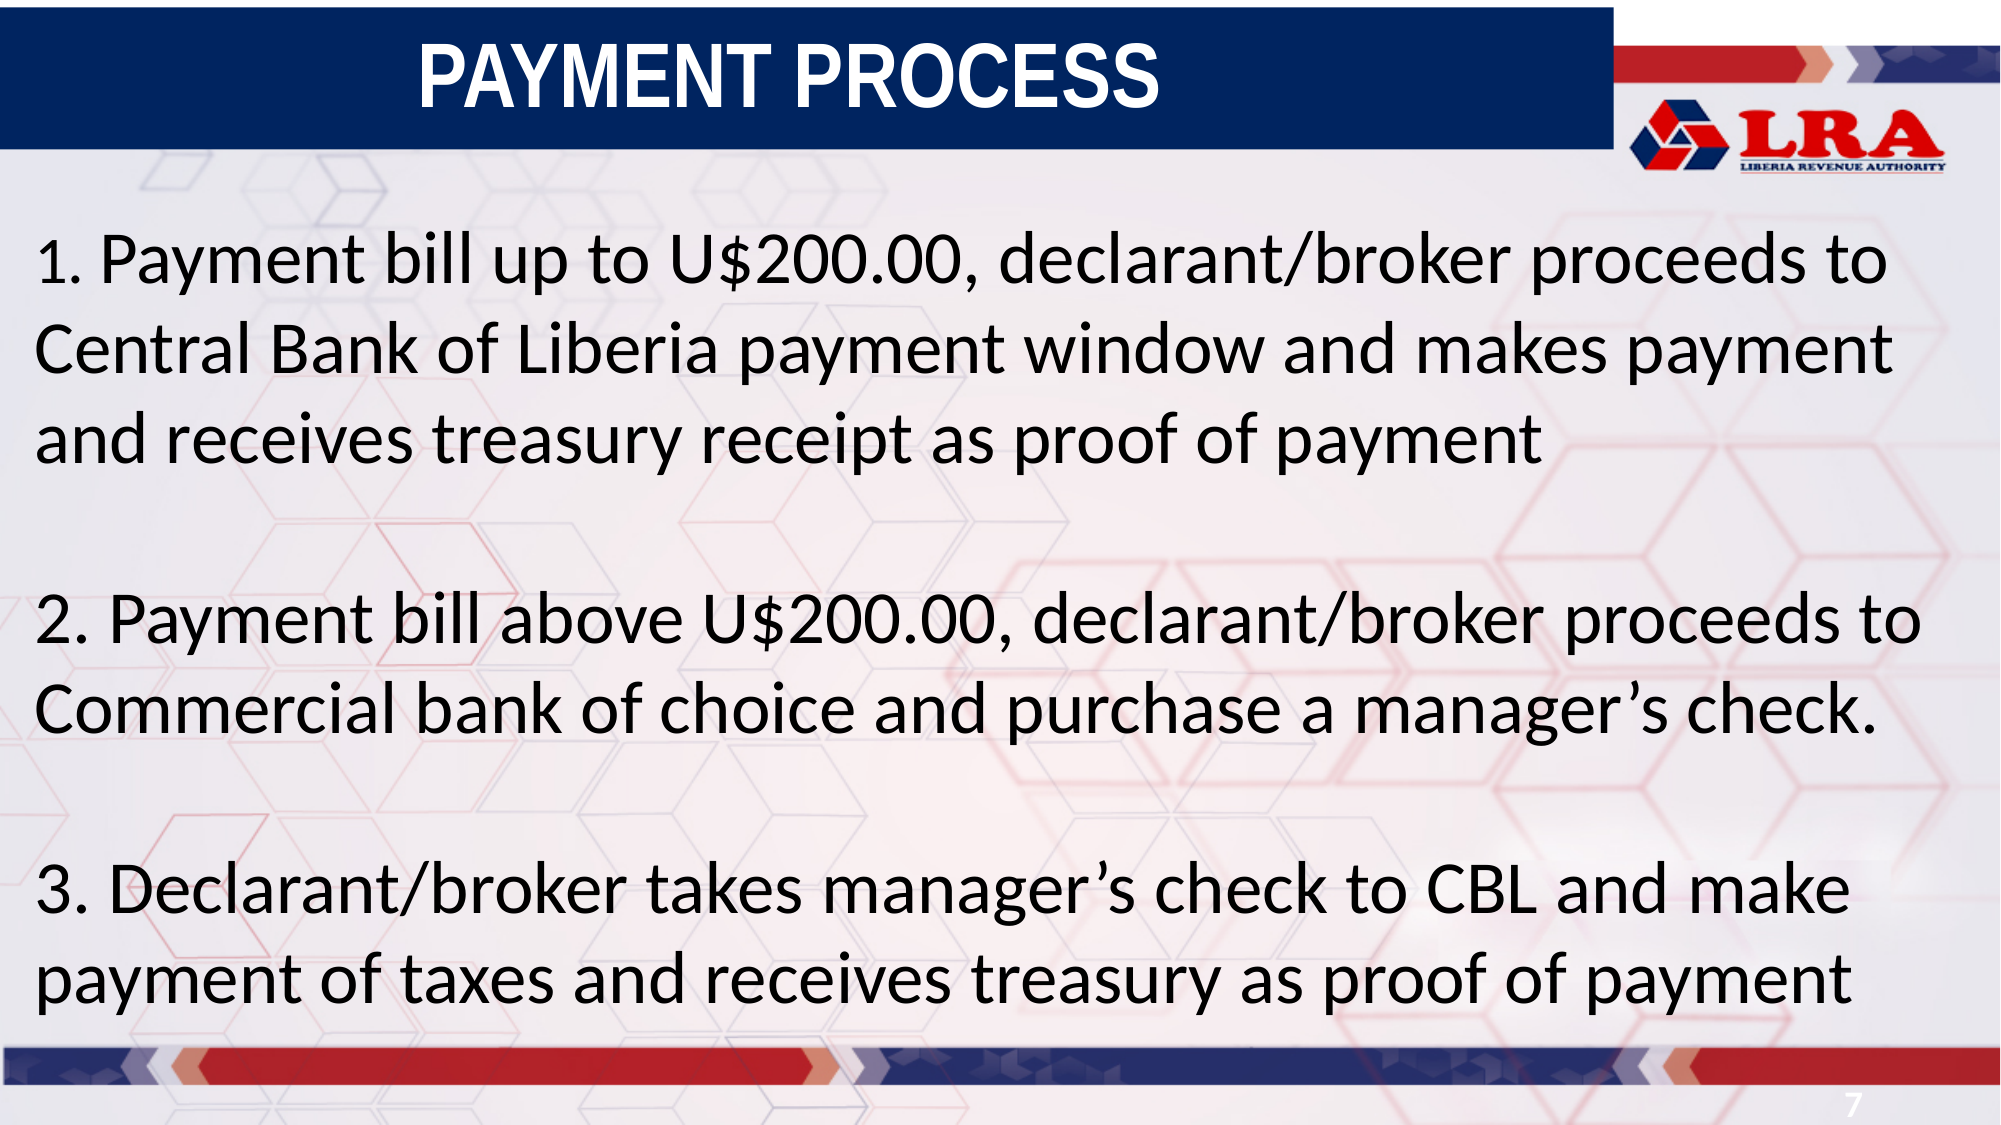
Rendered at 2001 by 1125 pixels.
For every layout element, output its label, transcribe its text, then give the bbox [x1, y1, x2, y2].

picture [0, 0, 2001, 1125]
text_box PAYMENT PROCESS [0, 7, 1614, 150]
text_box 1. Payment bill up to U$200.00, declarant/broker proceeds to Central Bank of Liberia payment window and makes payment and receives treasury receipt as proof of payment 2. Payment bill above U$200.00, declarant/broker proceeds to Commercial bank of choice and purchase a manager’s check. 3. Declarant/broker takes manager’s check to CBL and make payment of taxes and receives treasury as proof of payment [19, 201, 1978, 1026]
slide_number 7 [1428, 1072, 1879, 1125]
